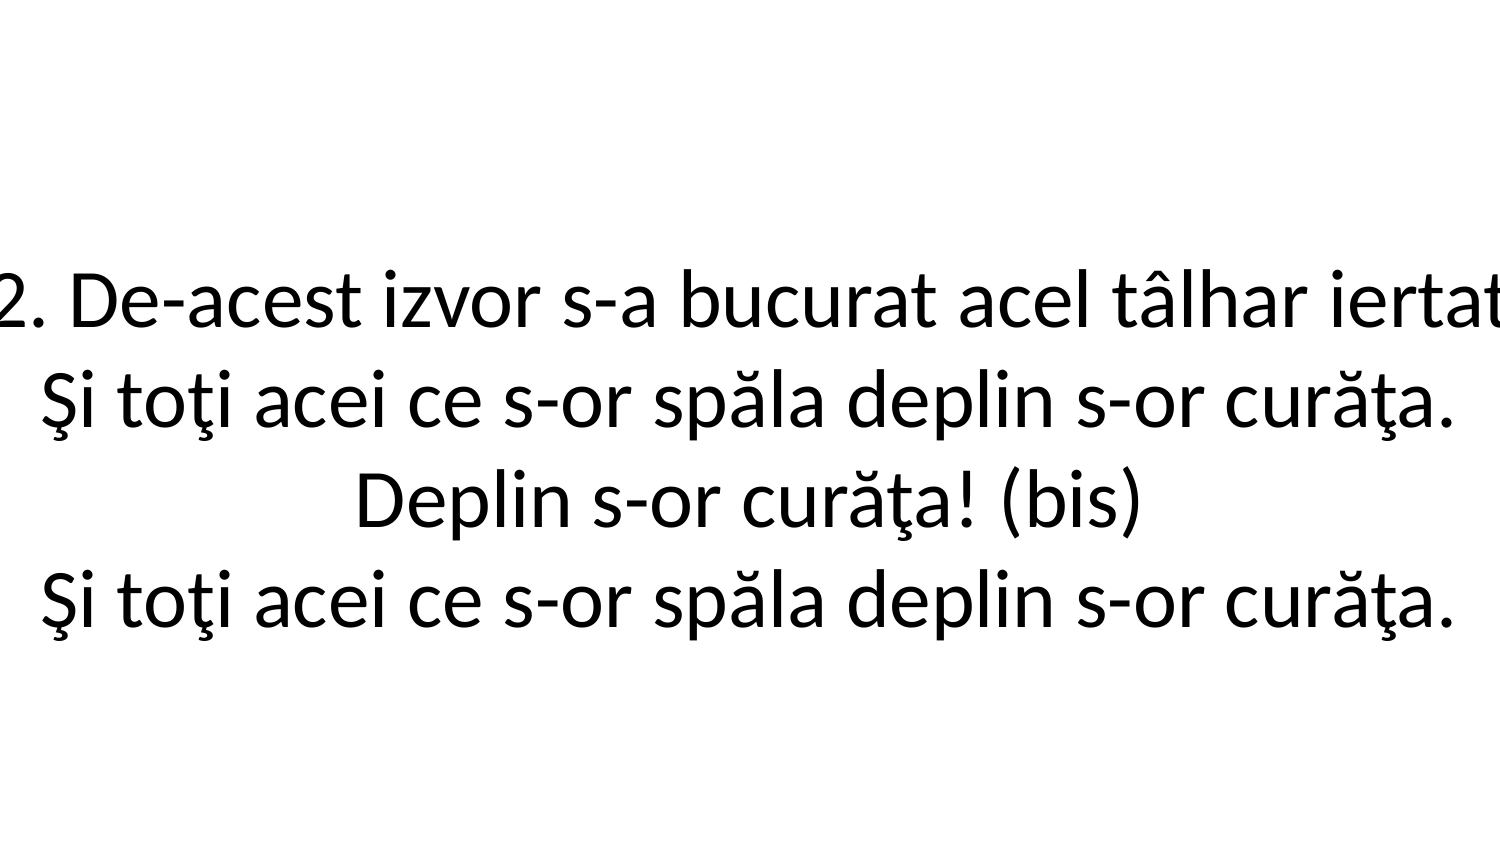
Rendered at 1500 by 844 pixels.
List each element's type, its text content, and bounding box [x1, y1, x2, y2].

text_box 2. De-acest izvor s-a bucurat acel tâlhar iertat Şi toţi acei ce s-or spăla deplin s-or curăţa. Deplin s-or curăţa! (bis) Şi toţi acei ce s-or spăla deplin s-or curăţa. [0, 192, 1500, 652]
